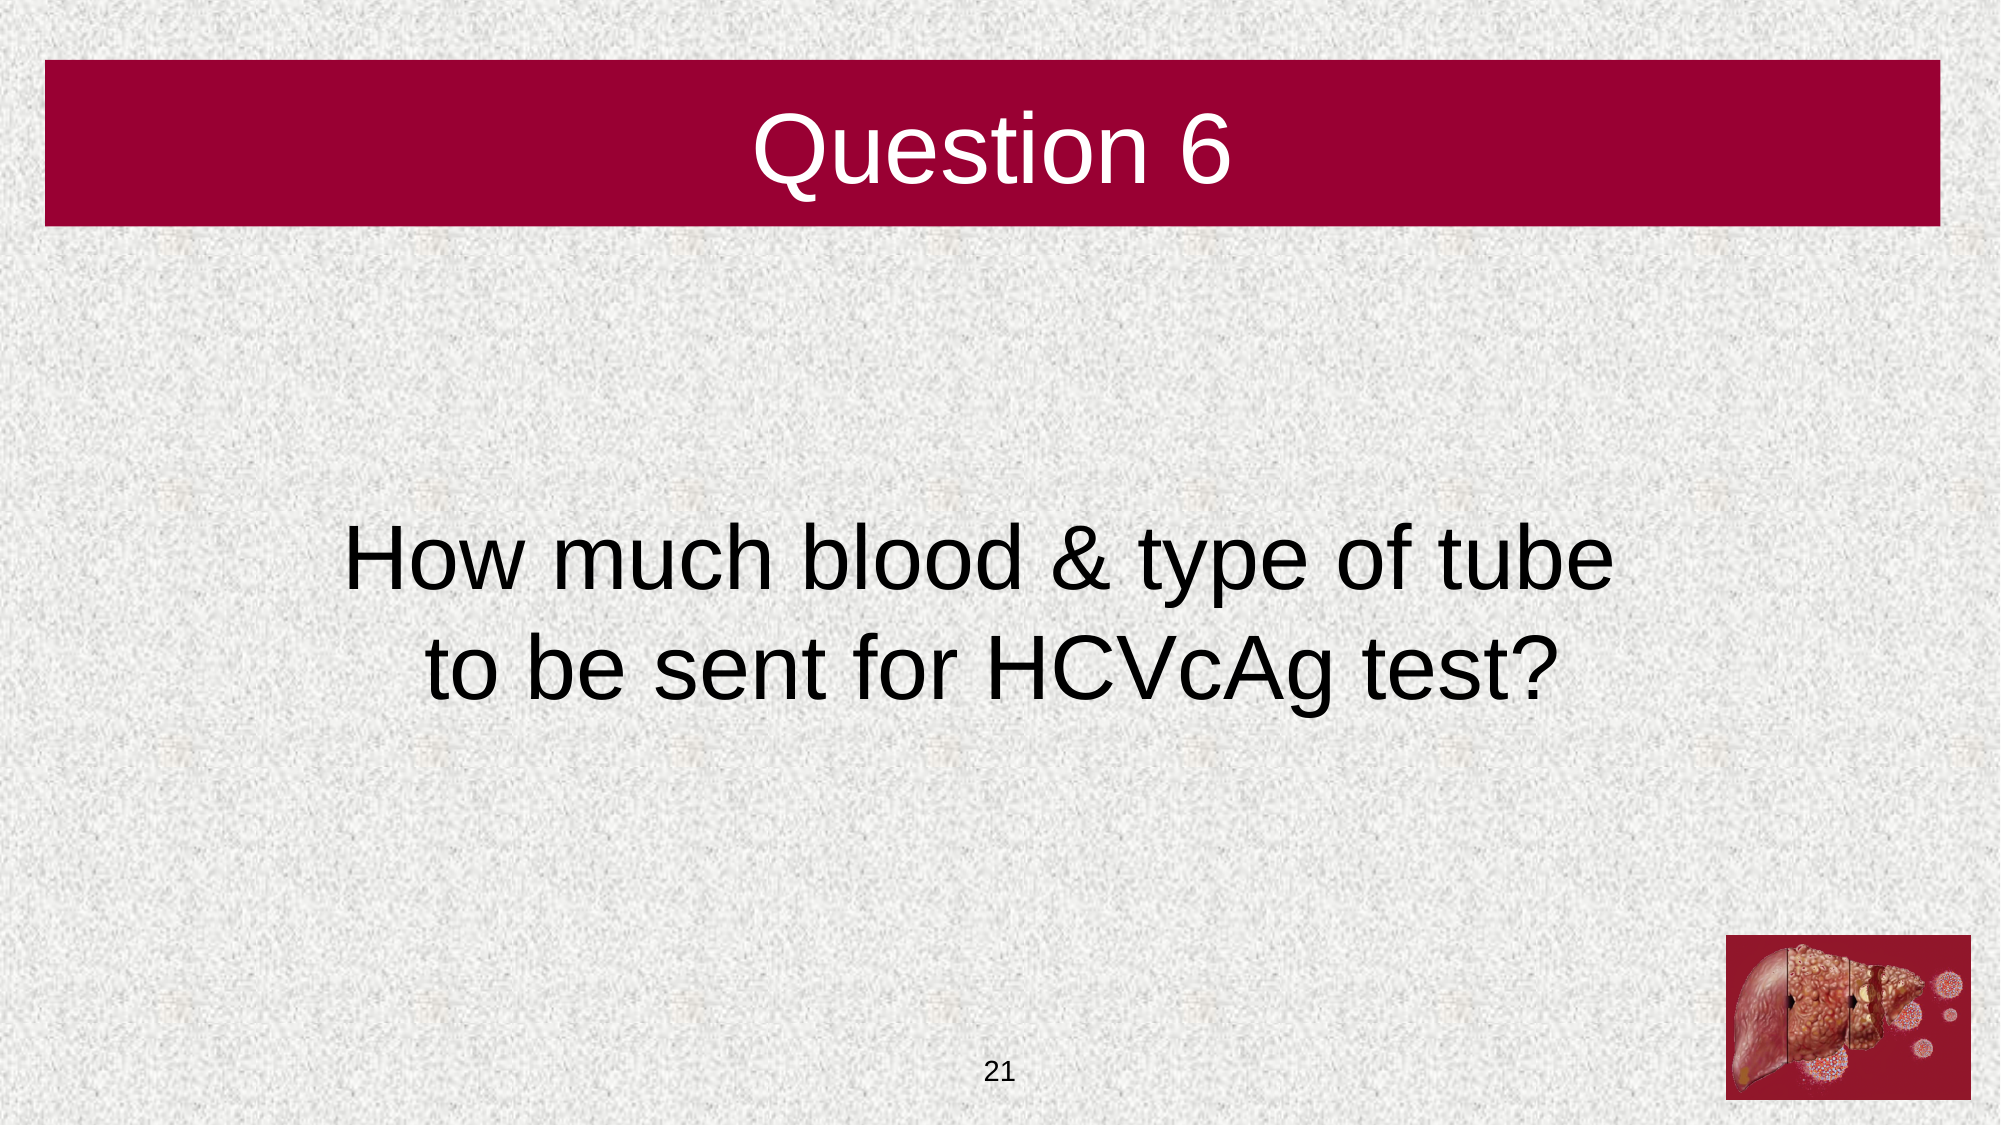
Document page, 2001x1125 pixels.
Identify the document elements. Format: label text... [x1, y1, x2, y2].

picture [0, 0, 2001, 1125]
list How much blood & type of tube to be sent for HCVcAg test? [92, 490, 1893, 739]
slide_number ‹#› [766, 1039, 1234, 1100]
text_box Question 6 [45, 59, 1941, 227]
